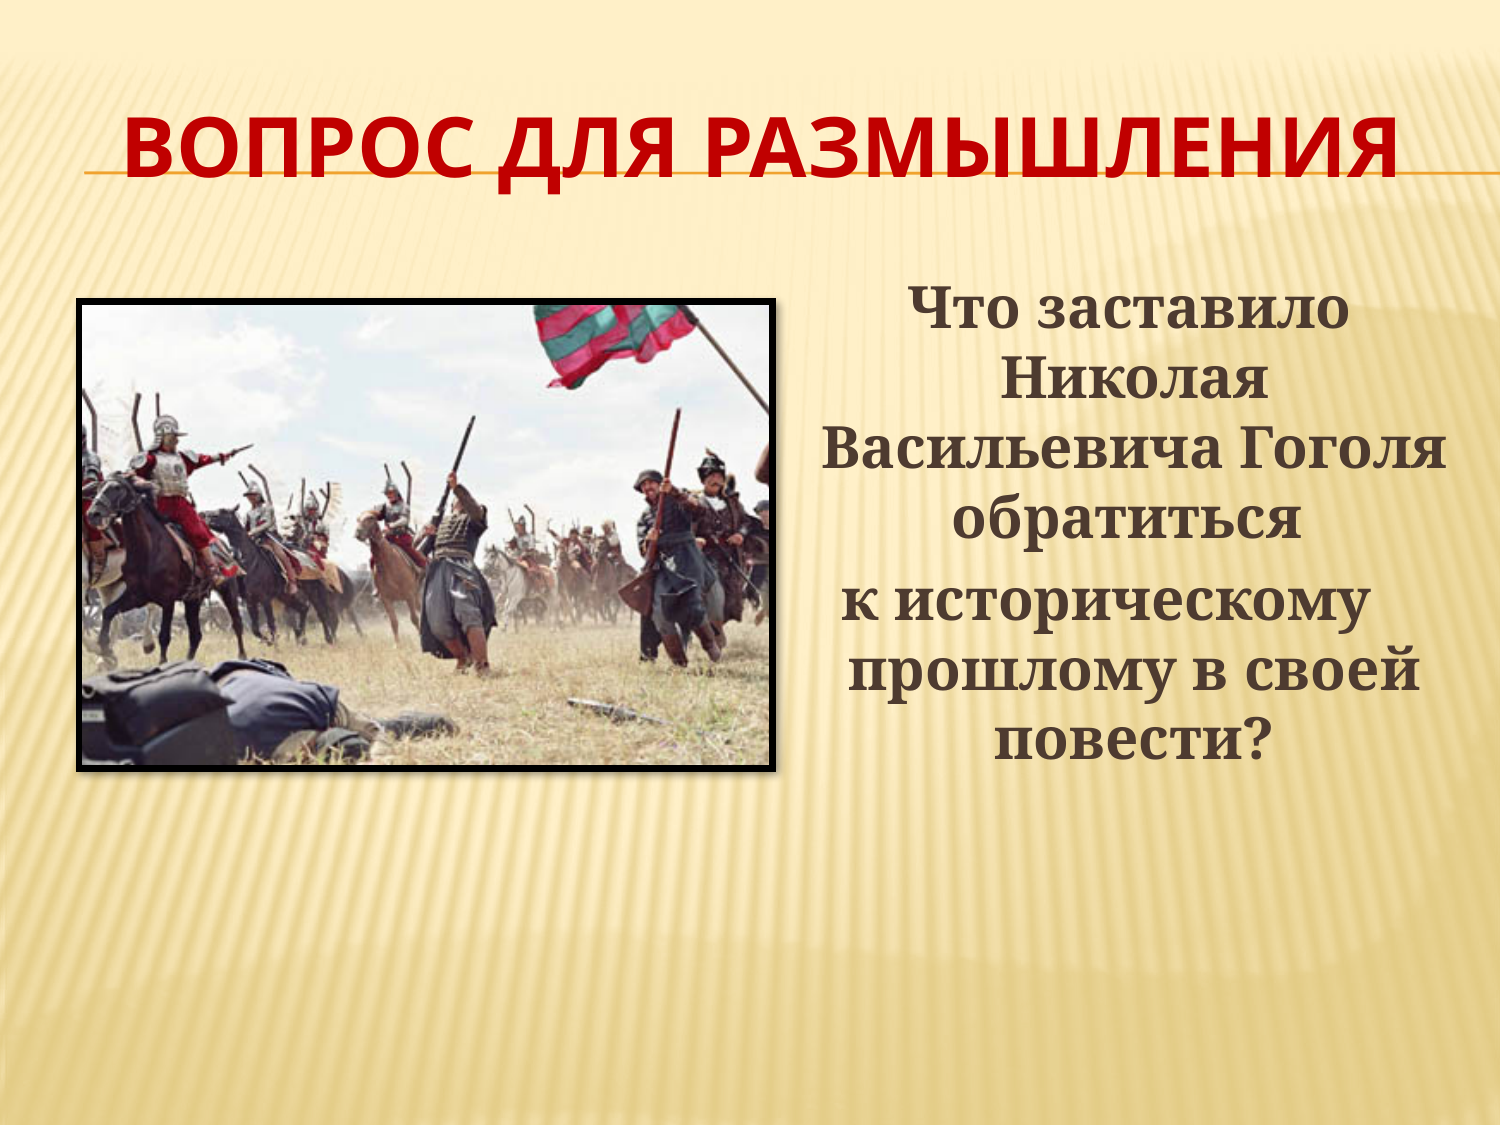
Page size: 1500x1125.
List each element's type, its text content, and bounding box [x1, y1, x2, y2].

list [81, 304, 770, 766]
list Что заставило Николая Васильевича Гоголя обратиться к историческому прошлому в своей повести? [738, 262, 1476, 1038]
title Вопрос для размышления [49, 75, 1475, 213]
